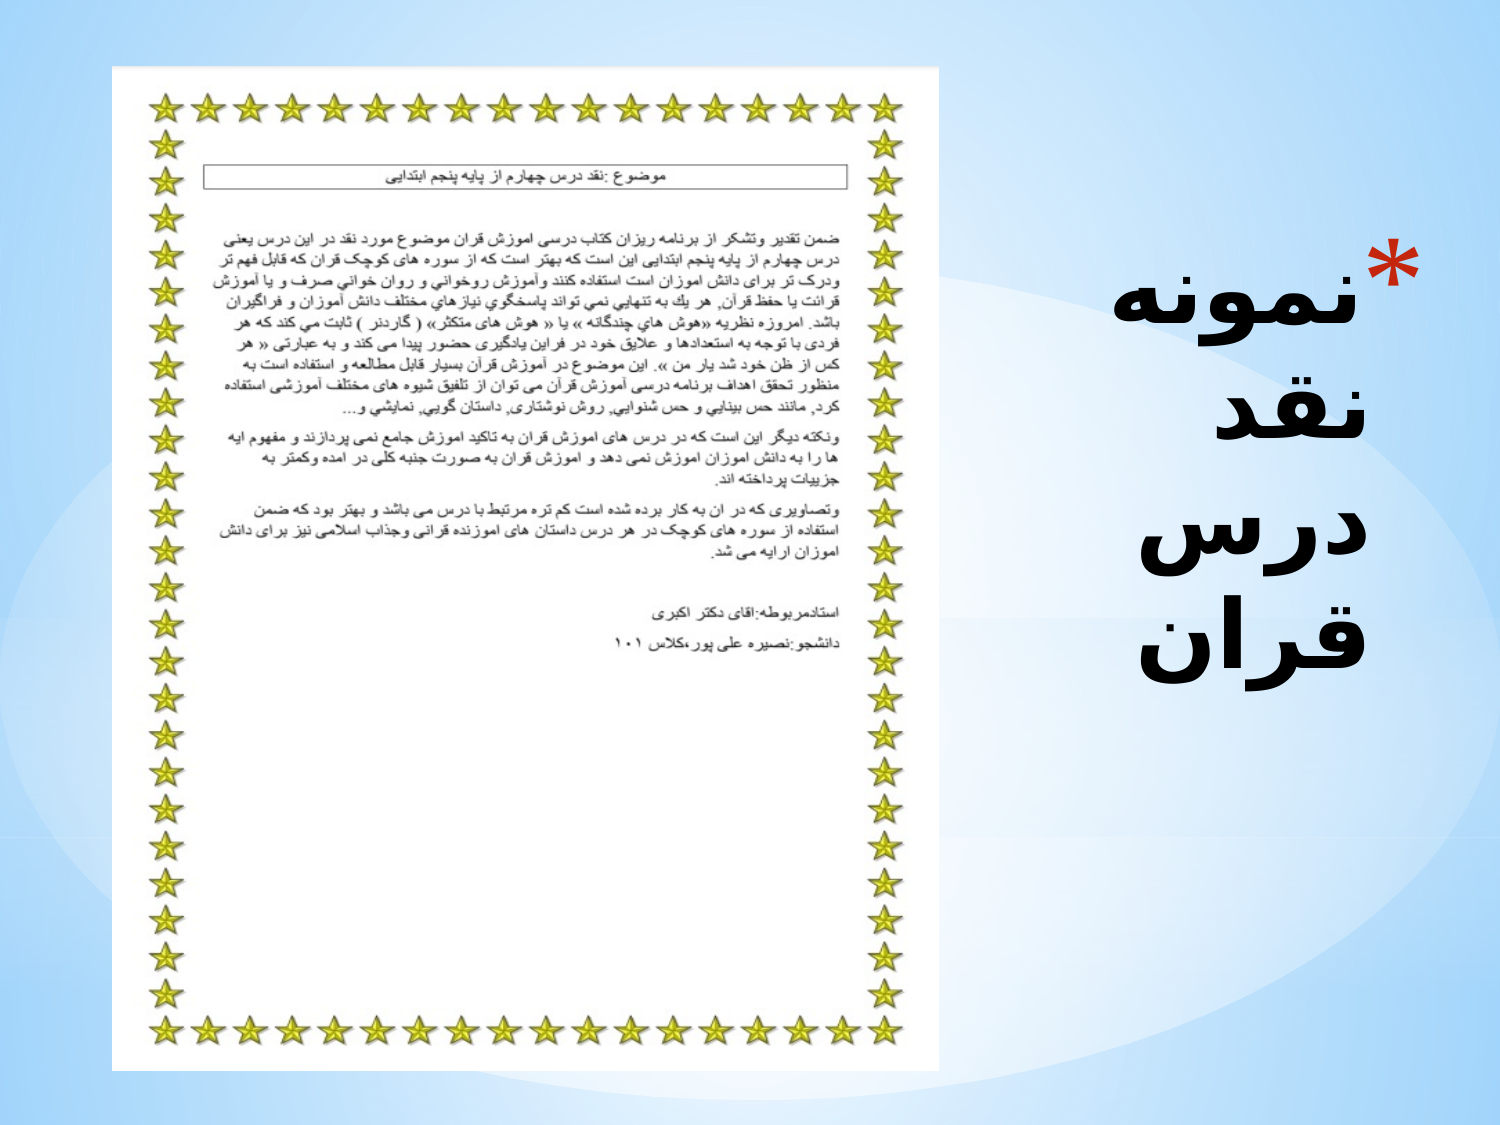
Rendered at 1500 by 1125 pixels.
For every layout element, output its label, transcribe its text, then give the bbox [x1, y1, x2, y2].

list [111, 66, 940, 1071]
title نمونه نقد درس قران [1033, 219, 1440, 882]
